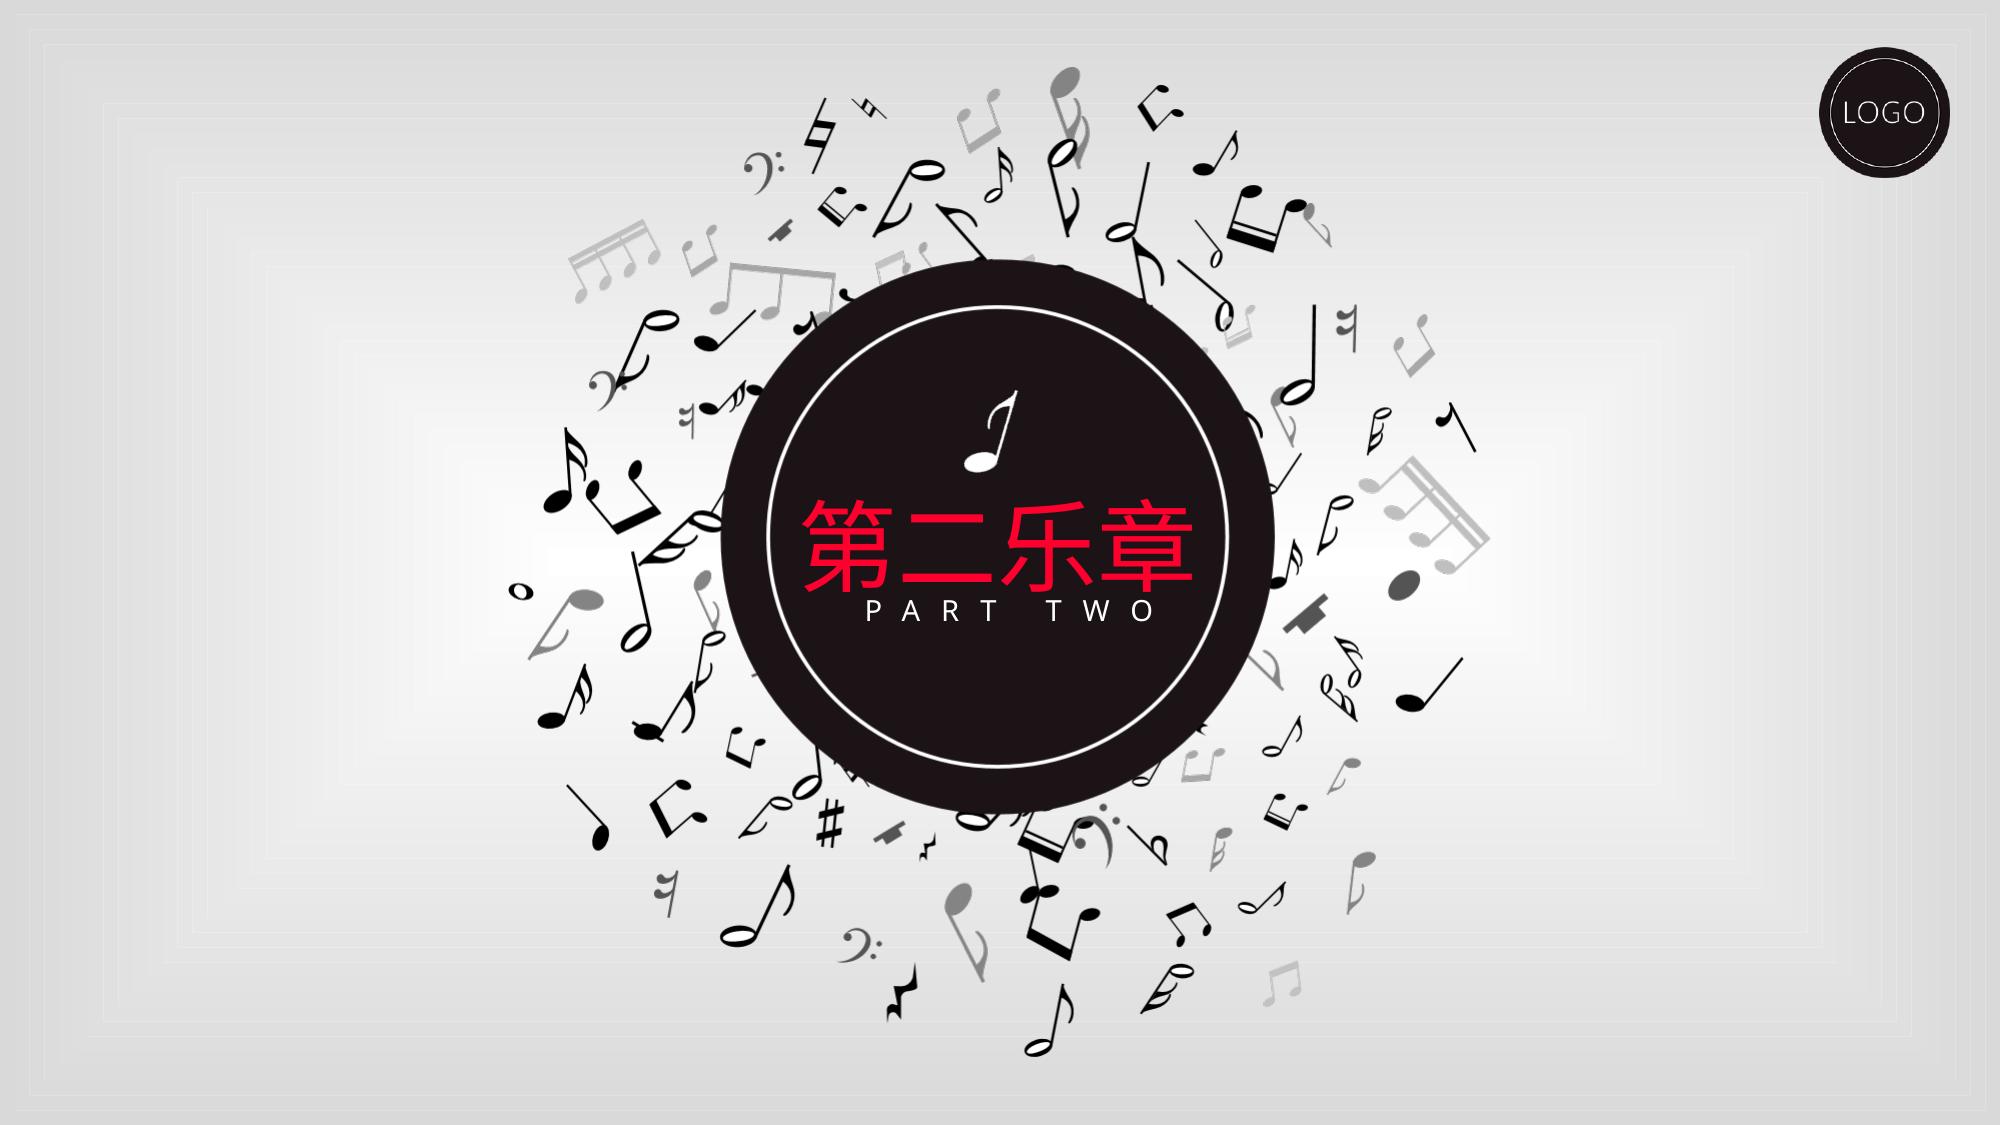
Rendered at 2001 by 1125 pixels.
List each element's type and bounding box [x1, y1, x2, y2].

picture [1819, 46, 1950, 178]
text_box [829, 386, 1182, 636]
picture [508, 67, 1491, 1058]
